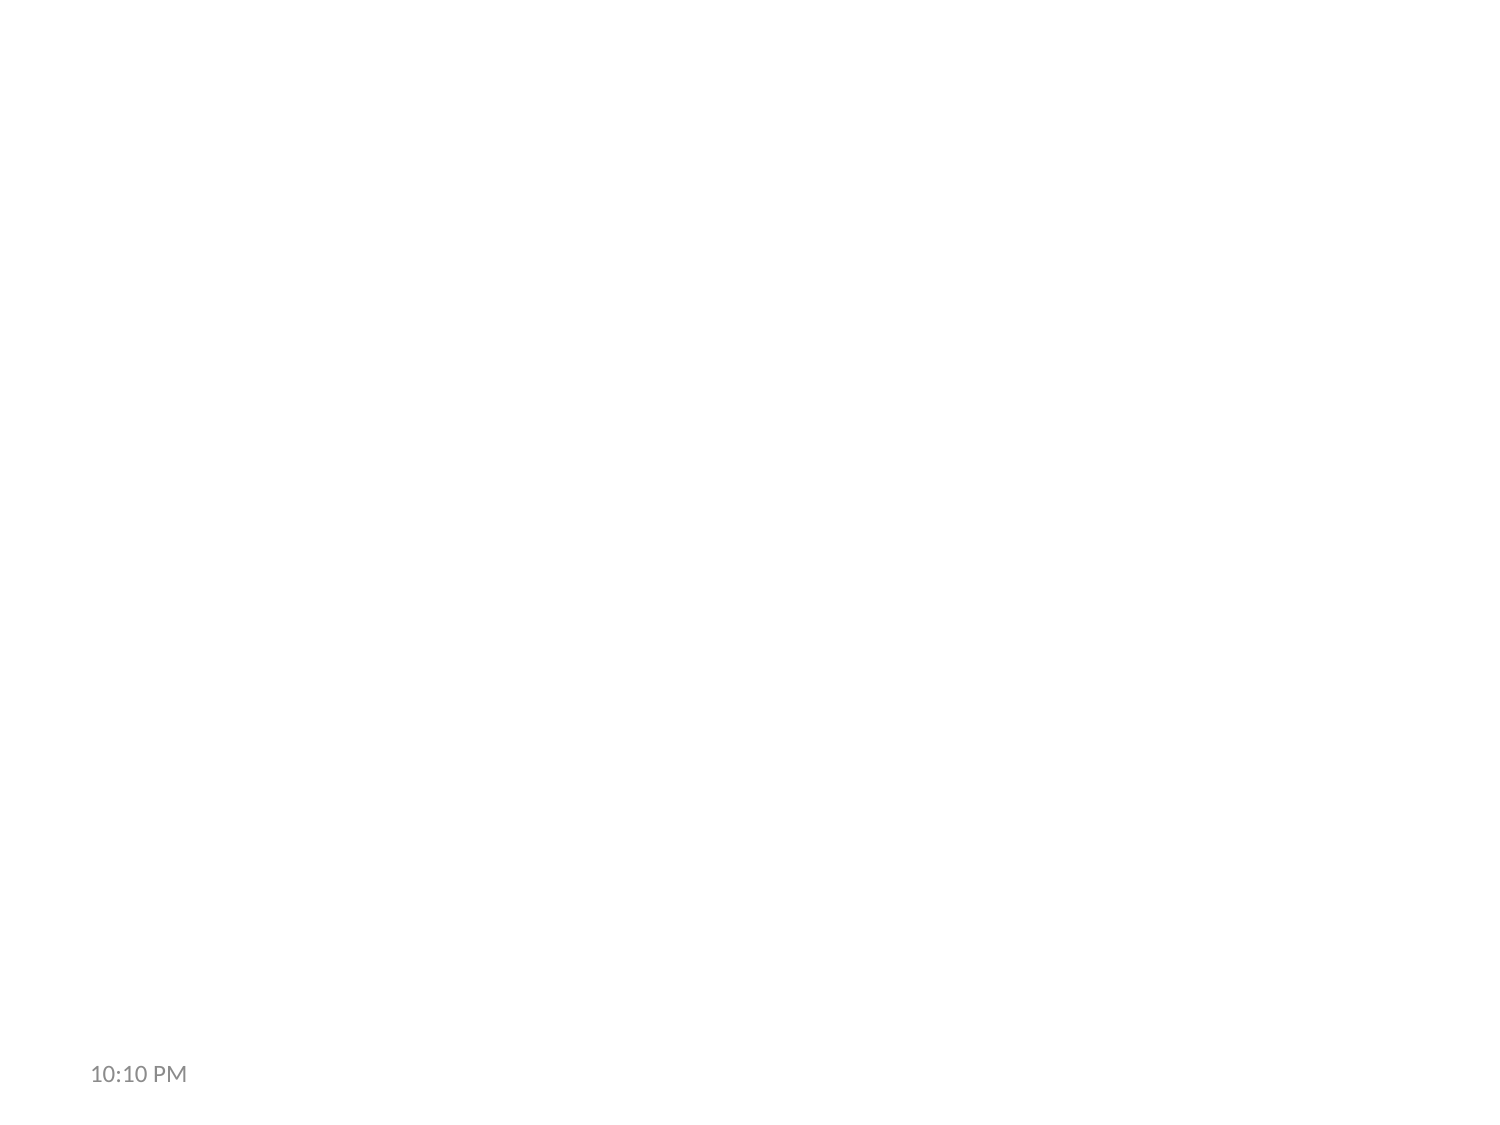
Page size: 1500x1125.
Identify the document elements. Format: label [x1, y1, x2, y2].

slide_number [75, 1042, 425, 1103]
